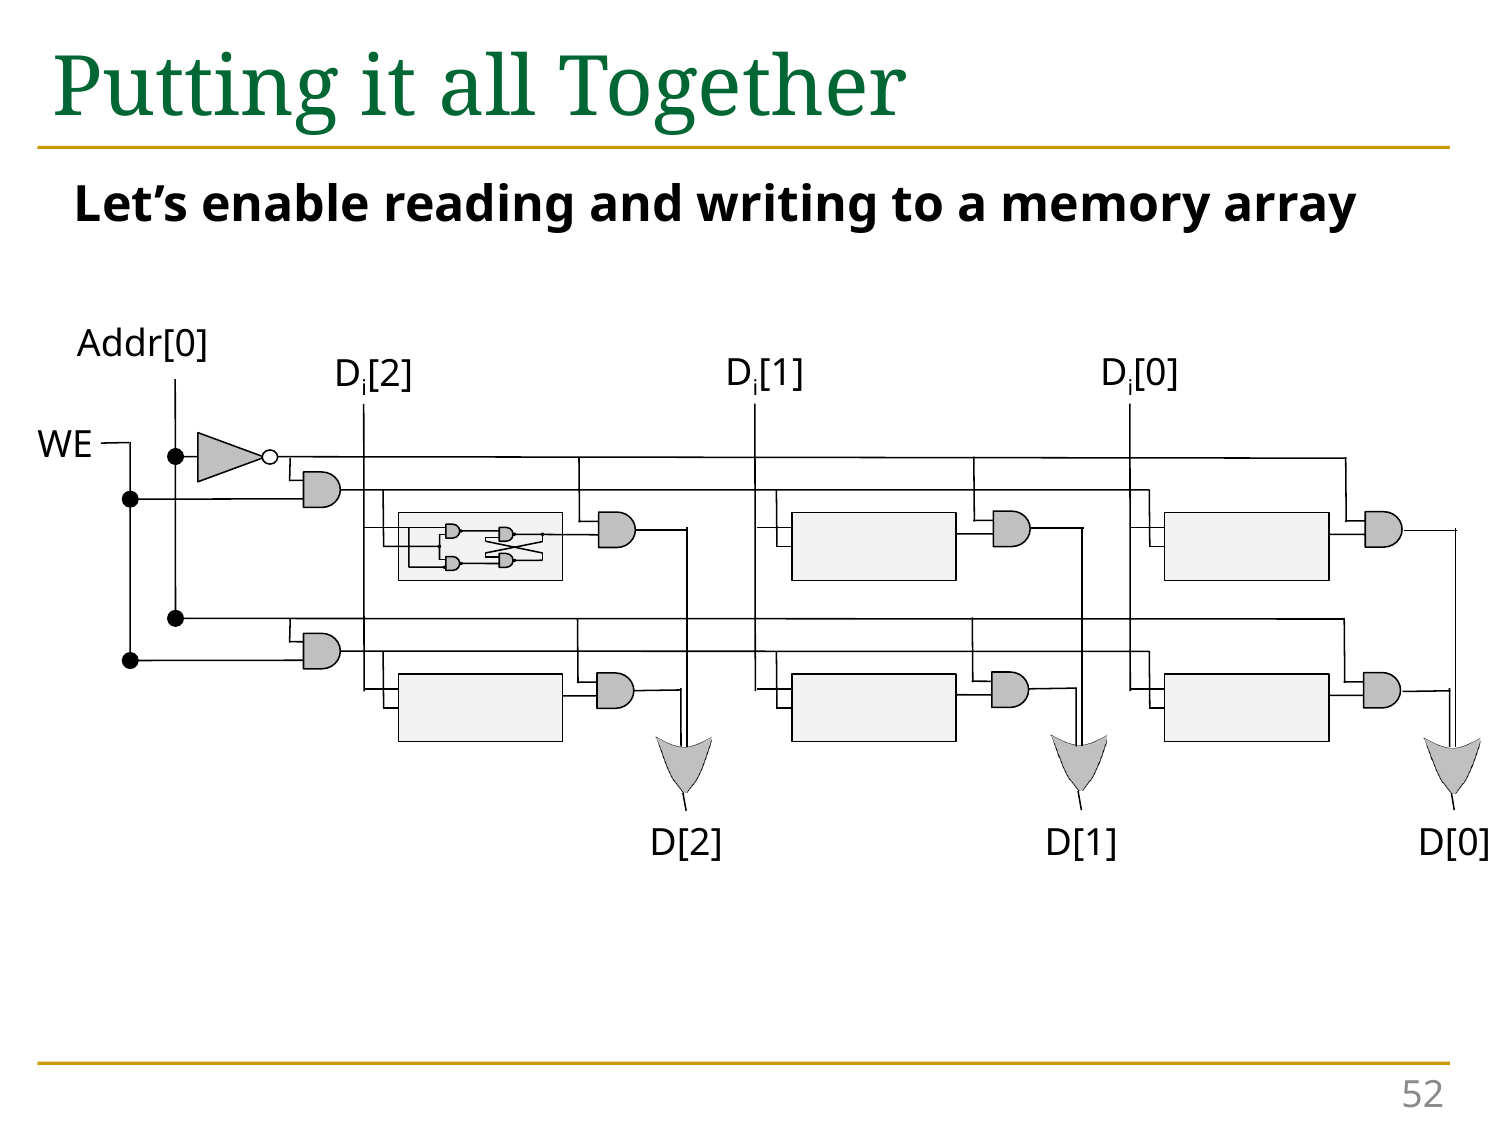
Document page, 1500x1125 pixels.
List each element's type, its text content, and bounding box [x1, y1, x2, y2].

slide_number 52 [1121, 1066, 1460, 1125]
title Putting it all Together [37, 24, 1450, 200]
text_box Let’s enable reading and writing to a memory array [59, 163, 1373, 239]
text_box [22, 311, 1500, 872]
